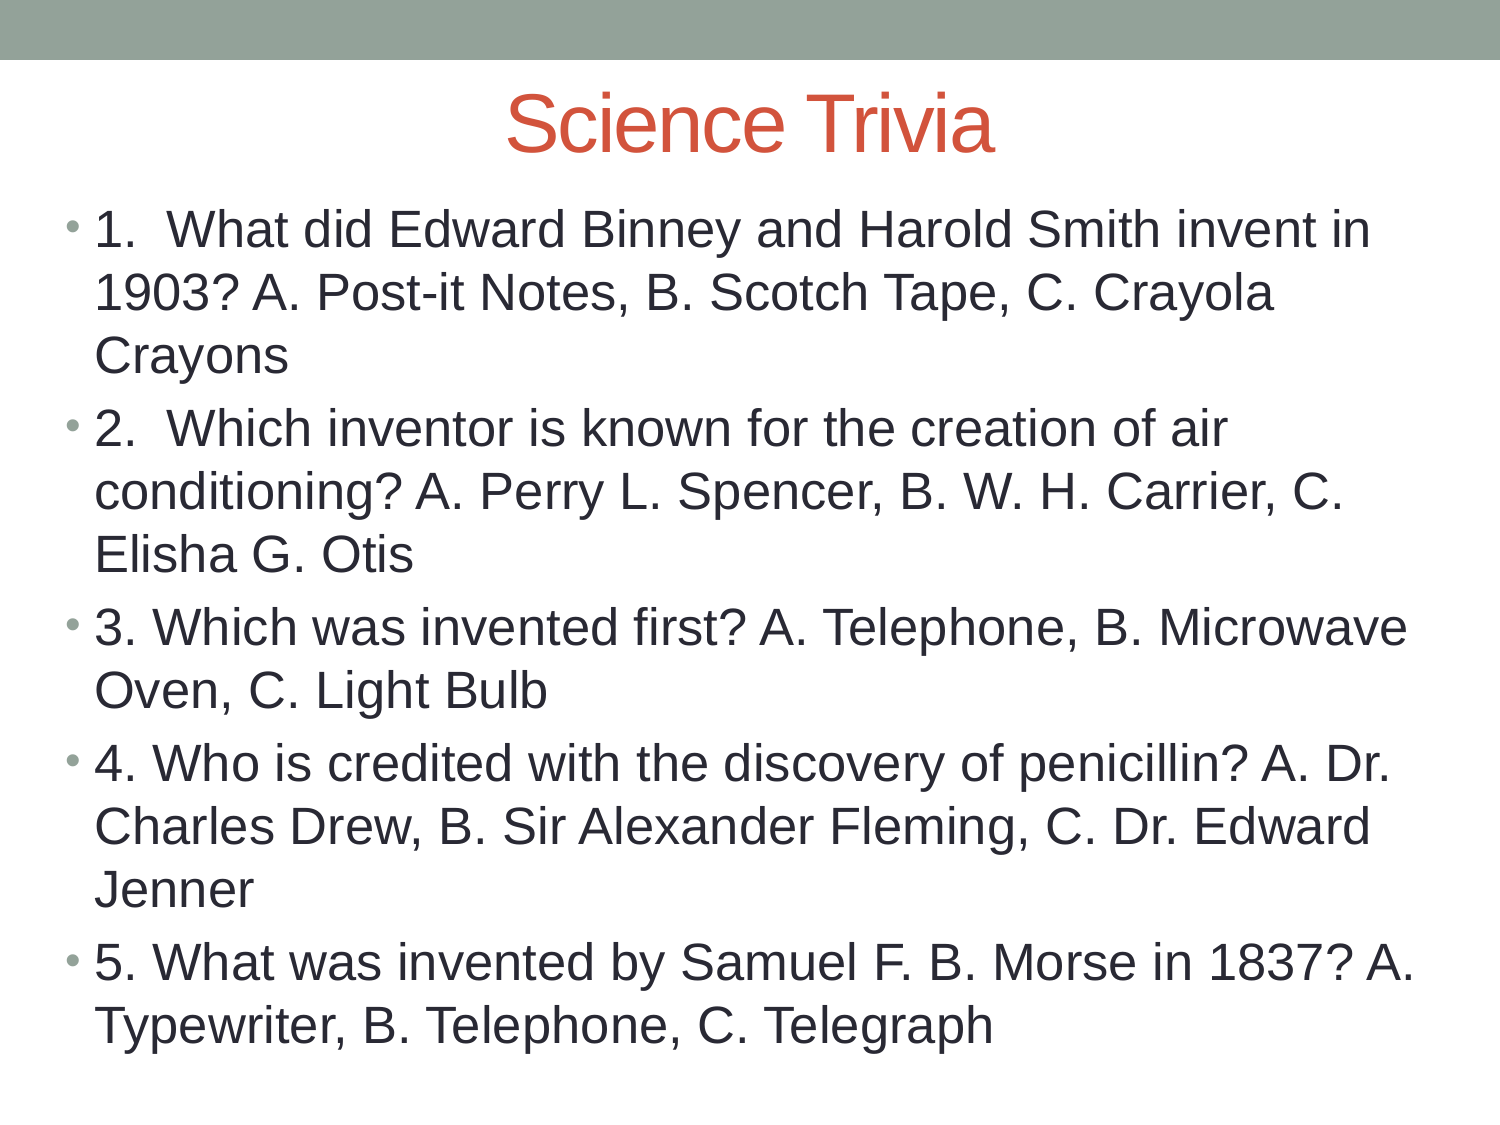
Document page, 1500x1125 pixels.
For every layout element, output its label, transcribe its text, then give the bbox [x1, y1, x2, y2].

list 1. What did Edward Binney and Harold Smith invent in 1903? A. Post-it Notes, B. Scotch Tape, C. Crayola Crayons 2. Which inventor is known for the creation of air conditioning? A. Perry L. Spencer, B. W. H. Carrier, C. Elisha G. Otis 3. Which was invented first? A. Telephone, B. Microwave Oven, C. Light Bulb 4. Who is credited with the discovery of penicillin? A. Dr. Charles Drew, B. Sir Alexander Fleming, C. Dr. Edward Jenner 5. What was invented by Samuel F. B. Morse in 1837? A. Typewriter, B. Telephone, C. Telegraph [50, 187, 1475, 1063]
title Science Trivia [75, 37, 1425, 187]
